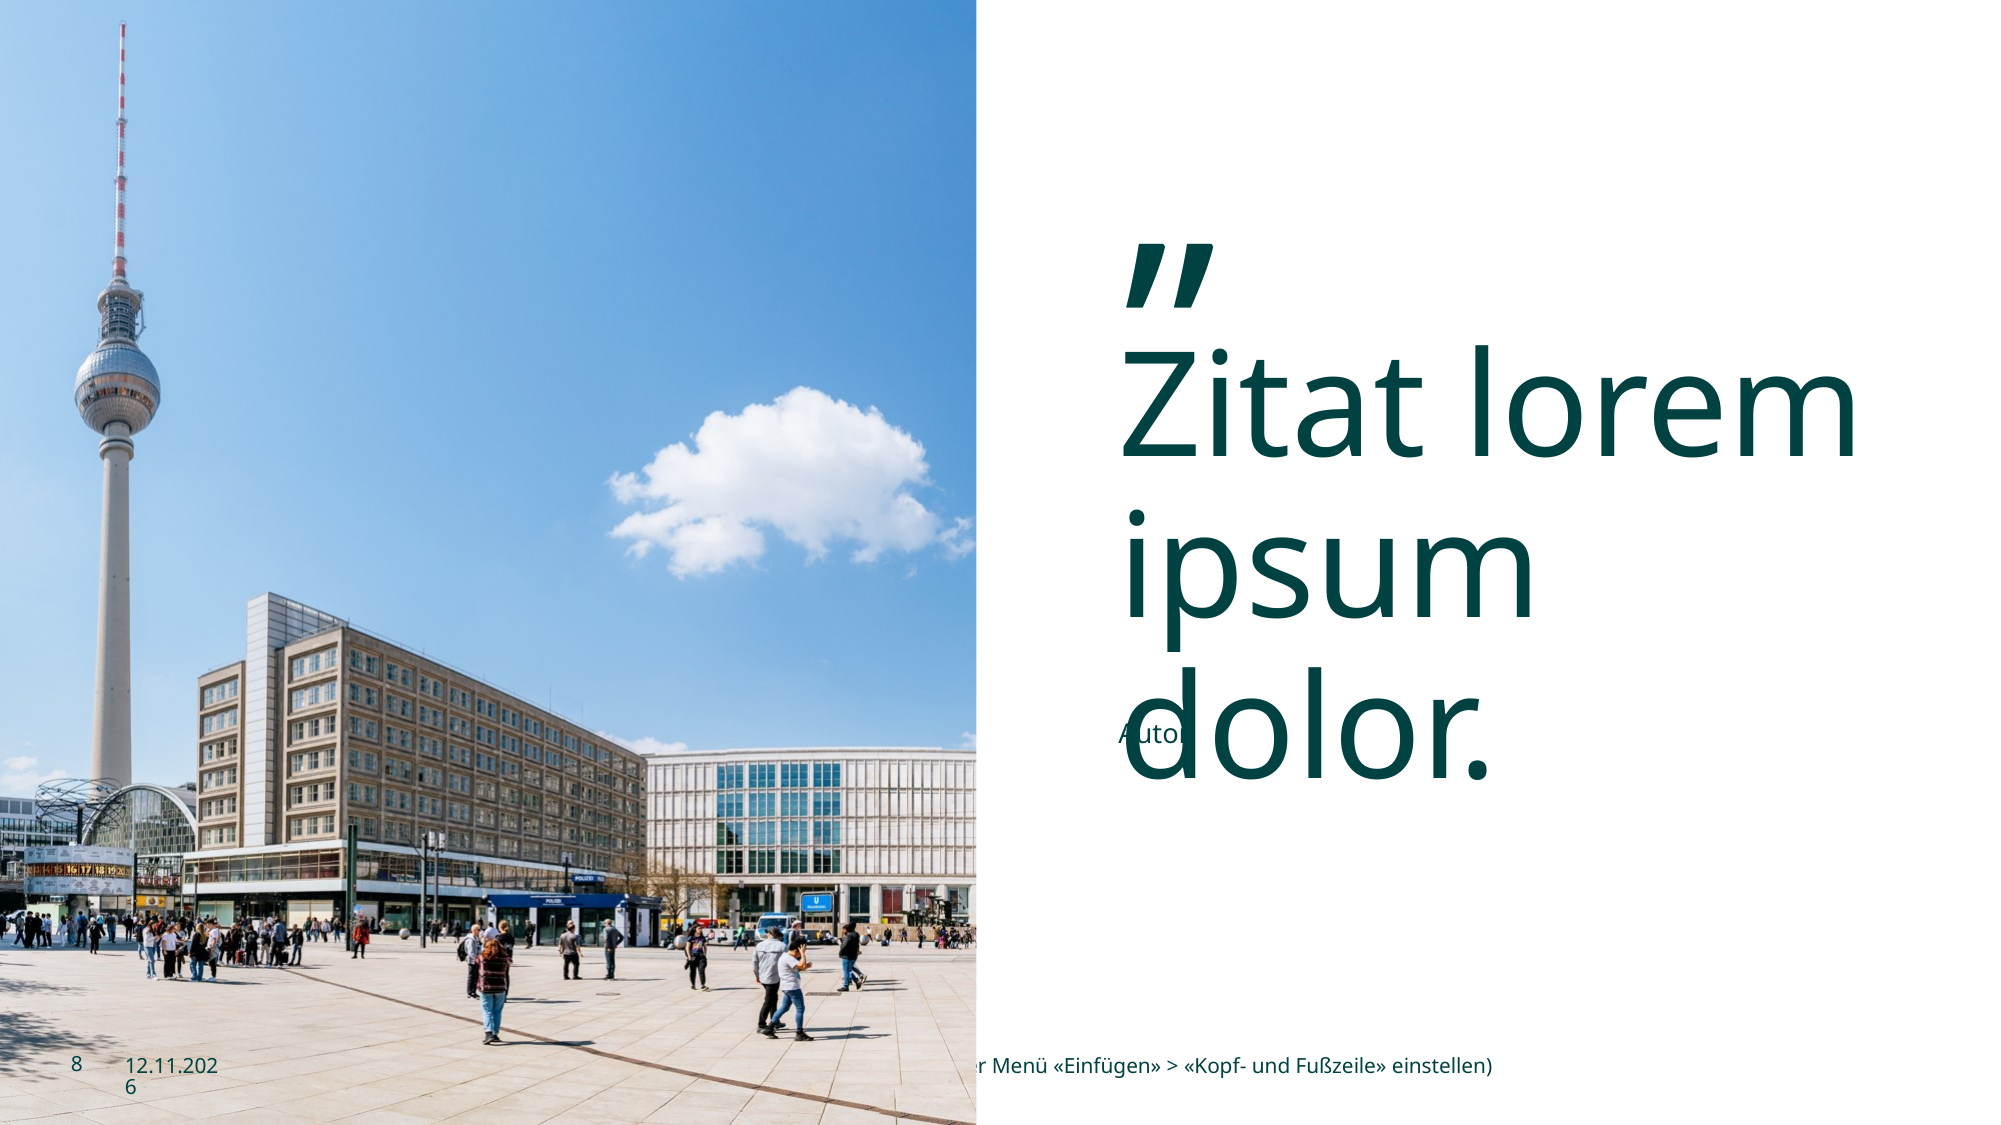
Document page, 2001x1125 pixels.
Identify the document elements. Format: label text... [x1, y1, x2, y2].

title Zitat lorem ipsum dolor. [1118, 327, 1908, 612]
subtitle Autor [1118, 612, 1908, 750]
list „ [1118, 224, 1270, 322]
picture [0, 0, 977, 1125]
footer Bundesanstalt für Immobilienaufgaben, BundesForst, Name (Fußzeile über Menü «Einfügen» > «Kopf- und Fußzeile» einstellen) [977, 1052, 1933, 1077]
